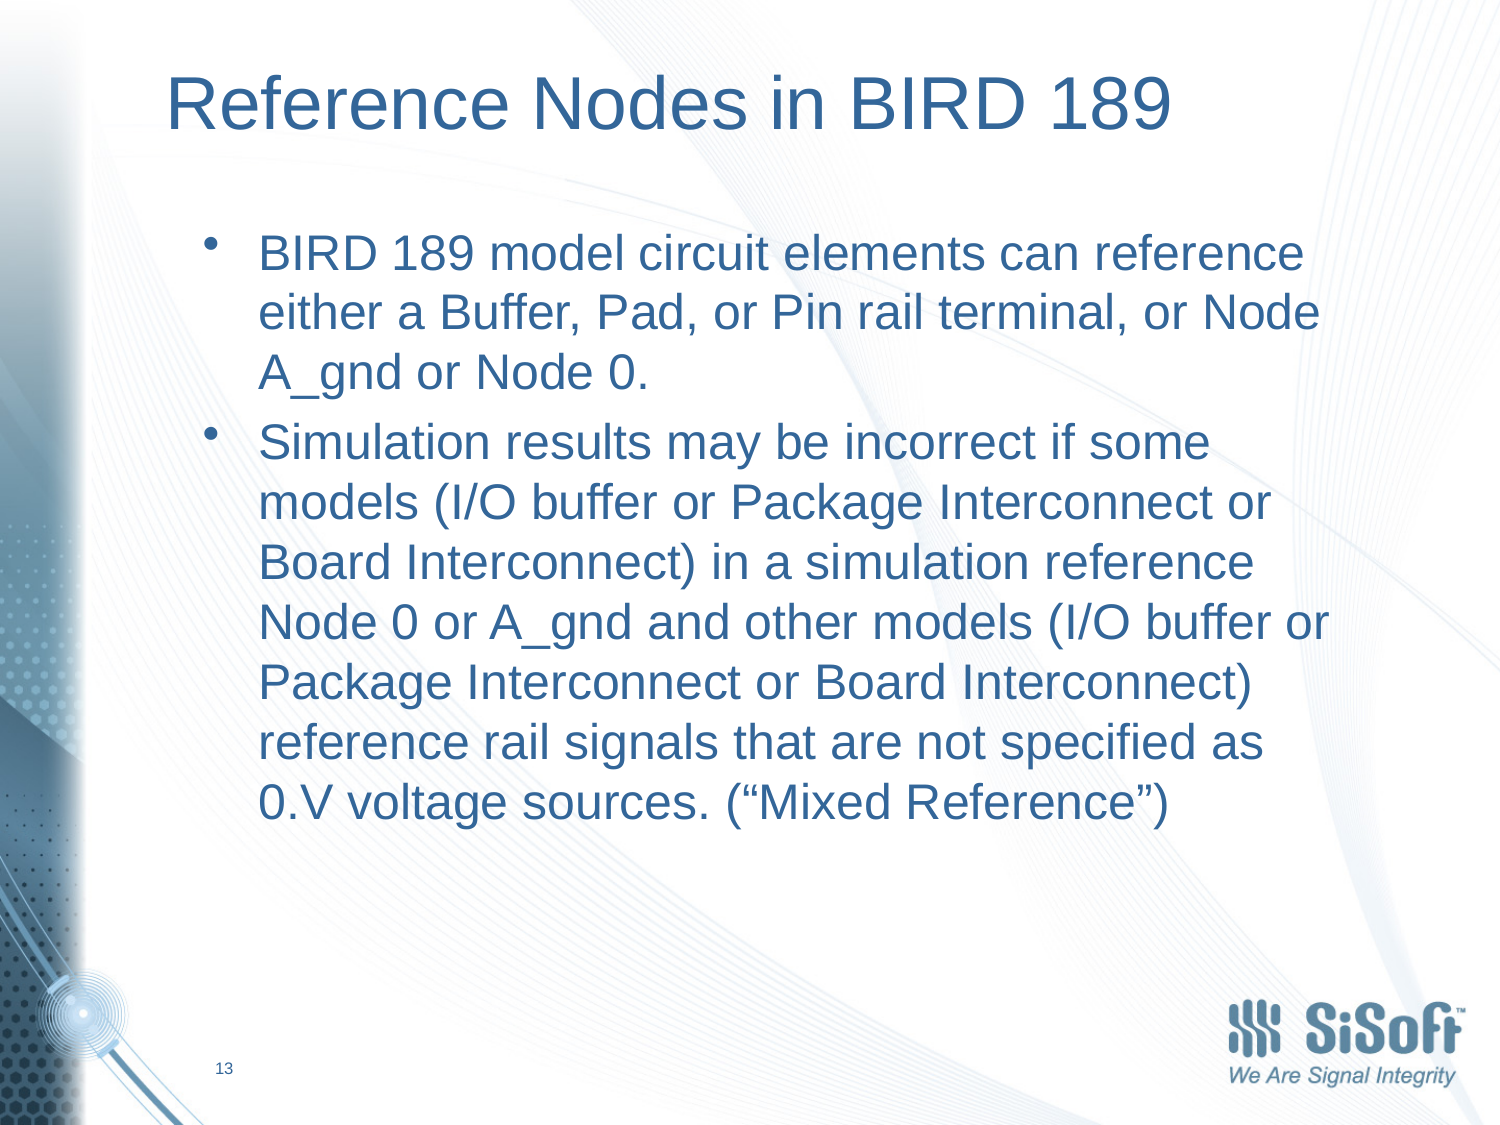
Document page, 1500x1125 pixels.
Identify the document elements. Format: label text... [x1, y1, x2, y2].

title Reference Nodes in BIRD 189 [150, 24, 1300, 175]
footer 13 [200, 1050, 975, 1104]
list BIRD 189 model circuit elements can reference either a Buffer, Pad, or Pin rail terminal, or Node A_gnd or Node 0. Simulation results may be incorrect if some models (I/O buffer or Package Interconnect or Board Interconnect) in a simulation reference Node 0 or A_gnd and other models (I/O buffer or Package Interconnect or Board Interconnect) reference rail signals that are not specified as 0.V voltage sources. (“Mixed Reference”) [187, 212, 1363, 963]
picture [0, 0, 1500, 1125]
